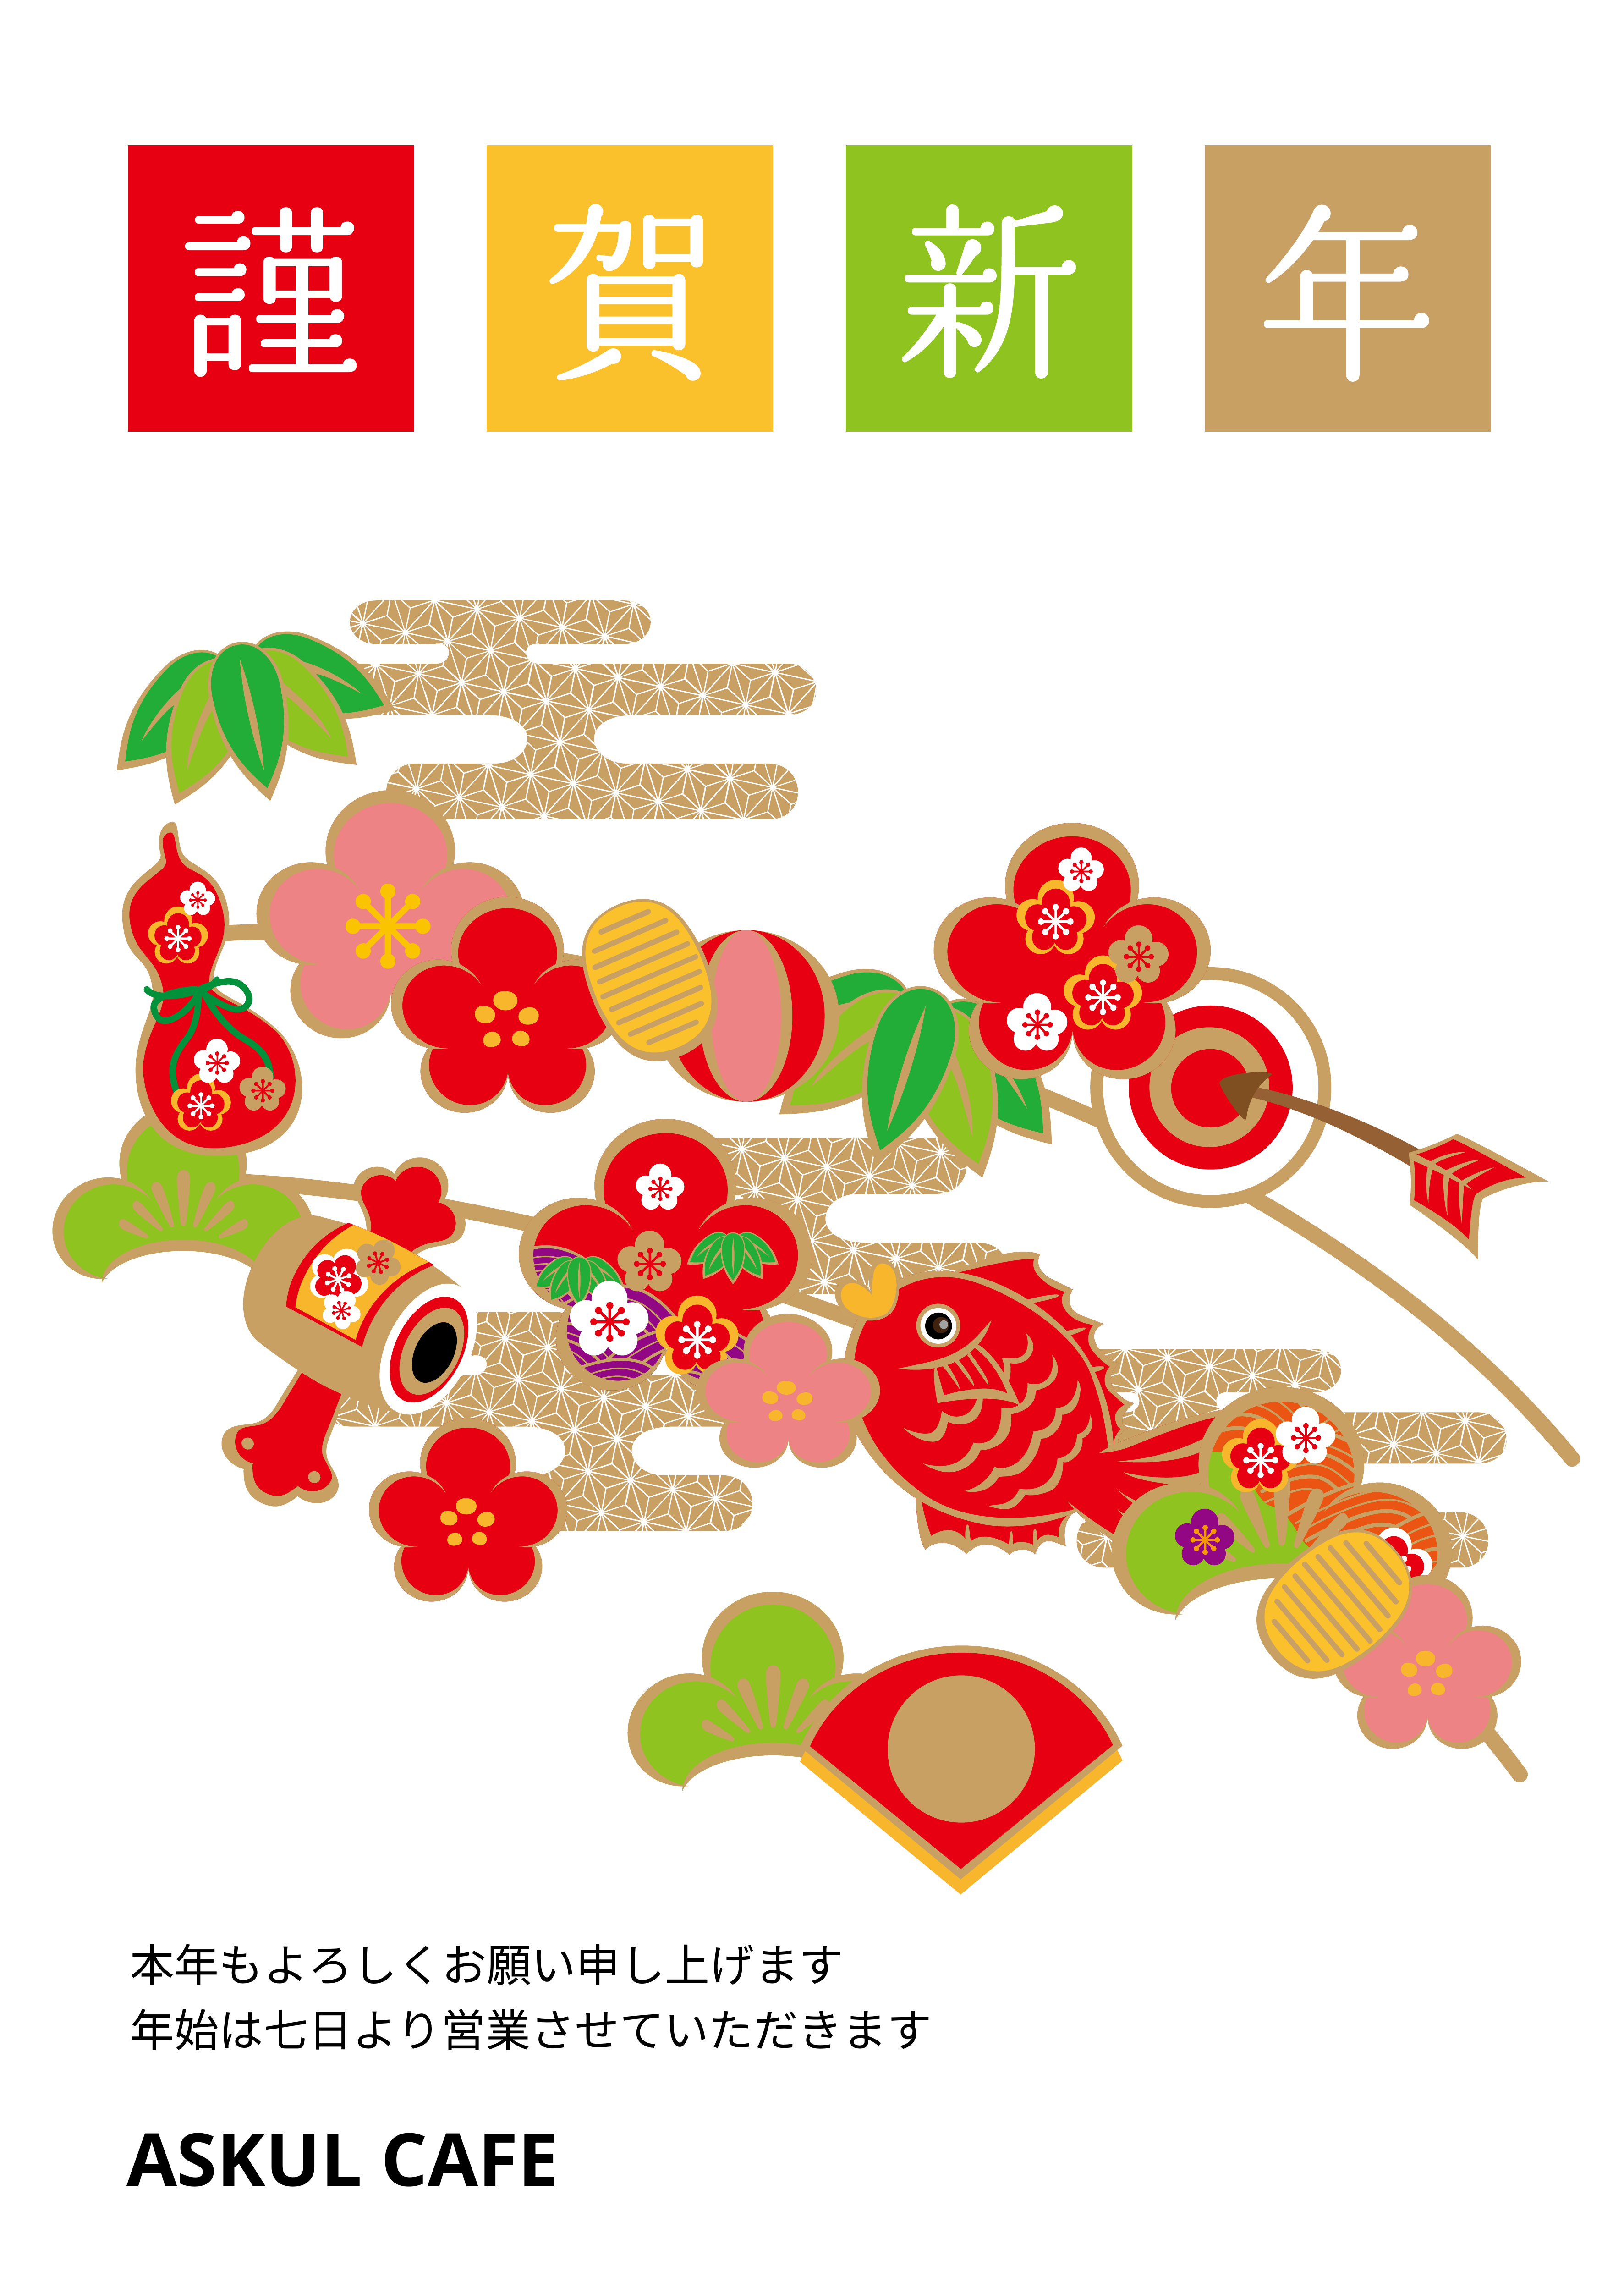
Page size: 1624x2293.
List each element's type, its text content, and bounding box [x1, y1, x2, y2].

picture [127, 145, 1491, 432]
picture [52, 600, 1580, 1895]
text_box 本年もよろしくお願い申し上げます 年始は七日より営業させていただきます [123, 1934, 1219, 2059]
text_box ASKUL CAFE [120, 2109, 566, 2204]
